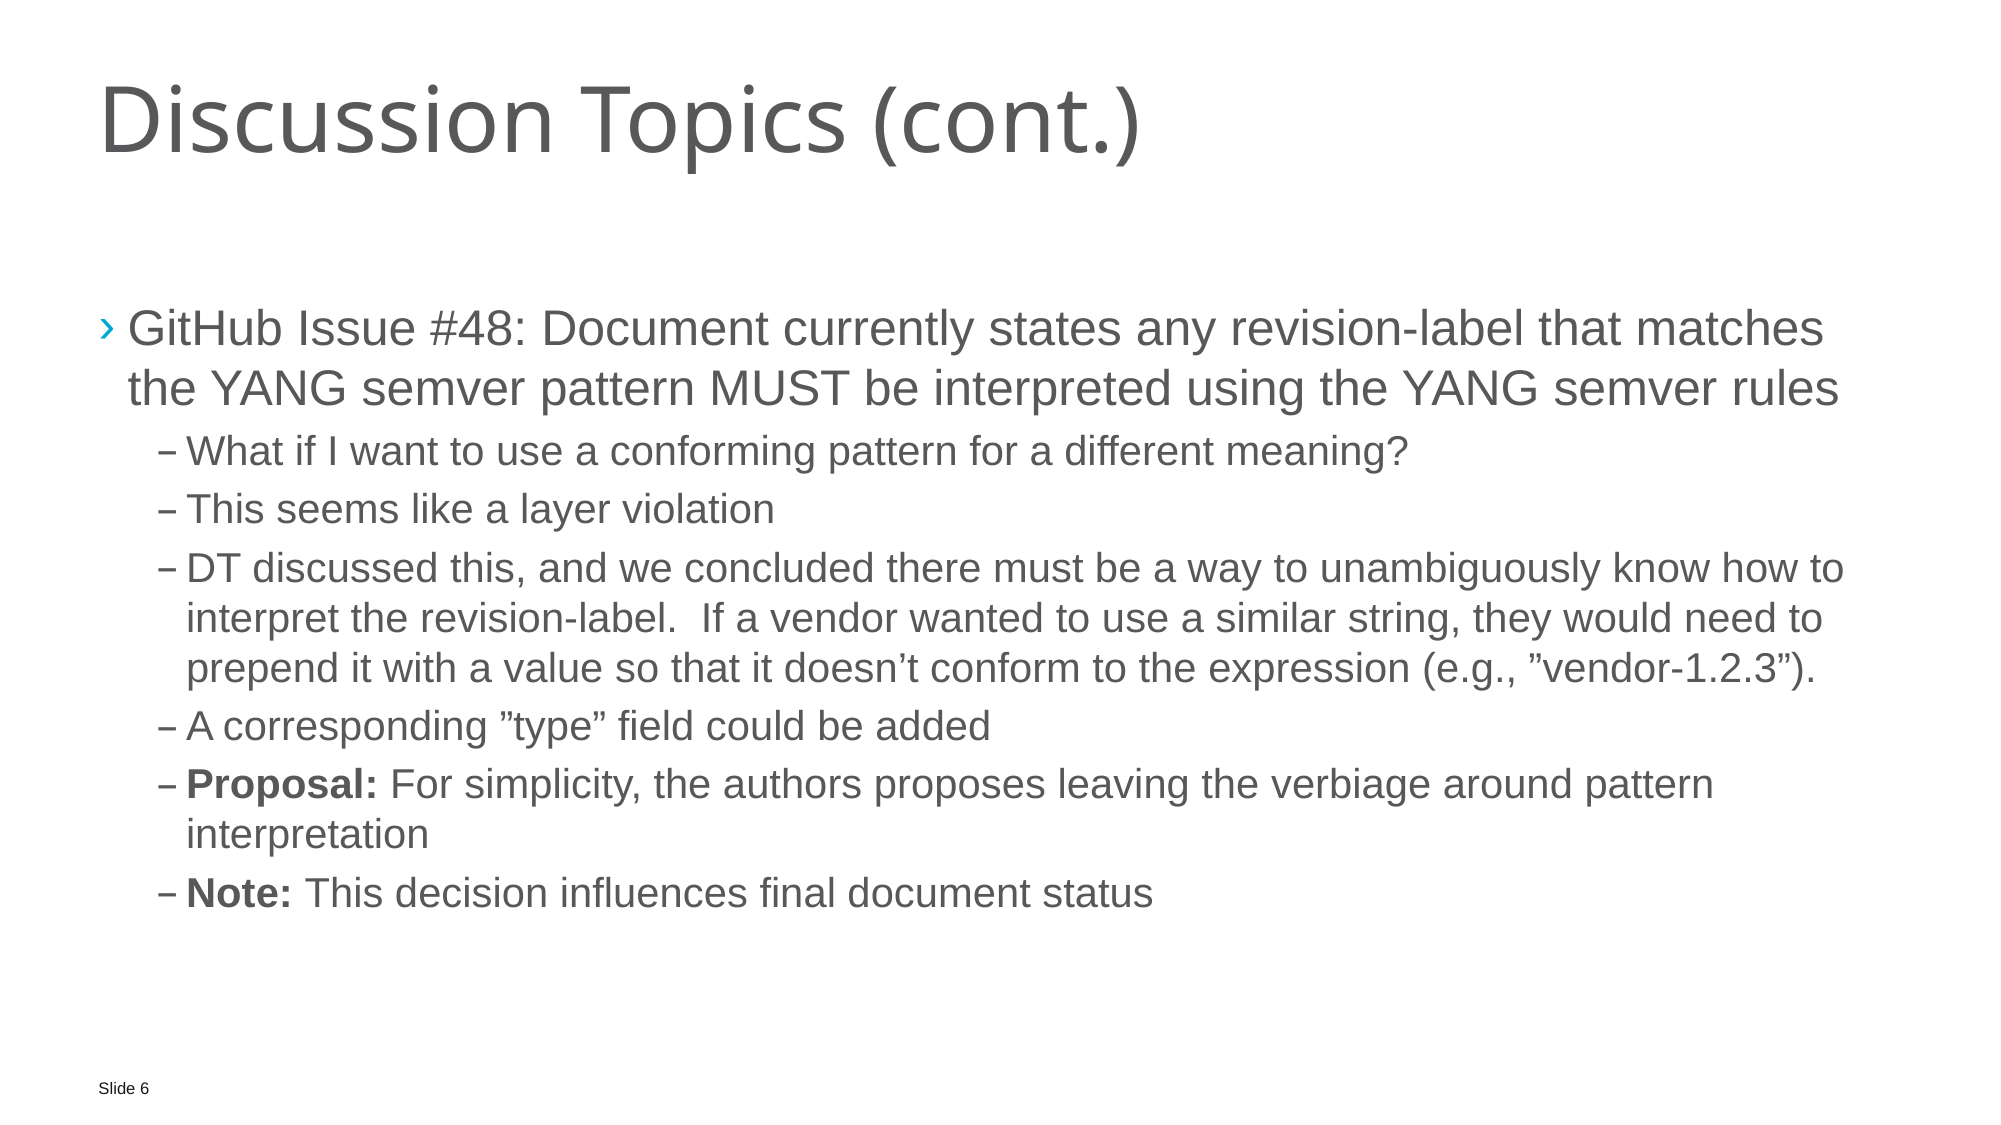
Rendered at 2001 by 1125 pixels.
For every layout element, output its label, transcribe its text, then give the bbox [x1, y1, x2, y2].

title Discussion Topics (cont.) [85, 39, 1726, 218]
list GitHub Issue #48: Document currently states any revision-label that matches the YANG semver pattern MUST be interpreted using the YANG semver rules What if I want to use a conforming pattern for a different meaning? This seems like a layer violation DT discussed this, and we concluded there must be a way to unambiguously know how to interpret the revision-label. If a vendor wanted to use a similar string, they would need to prepend it with a value so that it doesn’t conform to the expression (e.g., ”vendor-1.2.3”). A corresponding ”type” field could be added Proposal: For simplicity, the authors proposes leaving the verbiage around pattern interpretation Note: This decision influences final document status [86, 295, 1914, 928]
